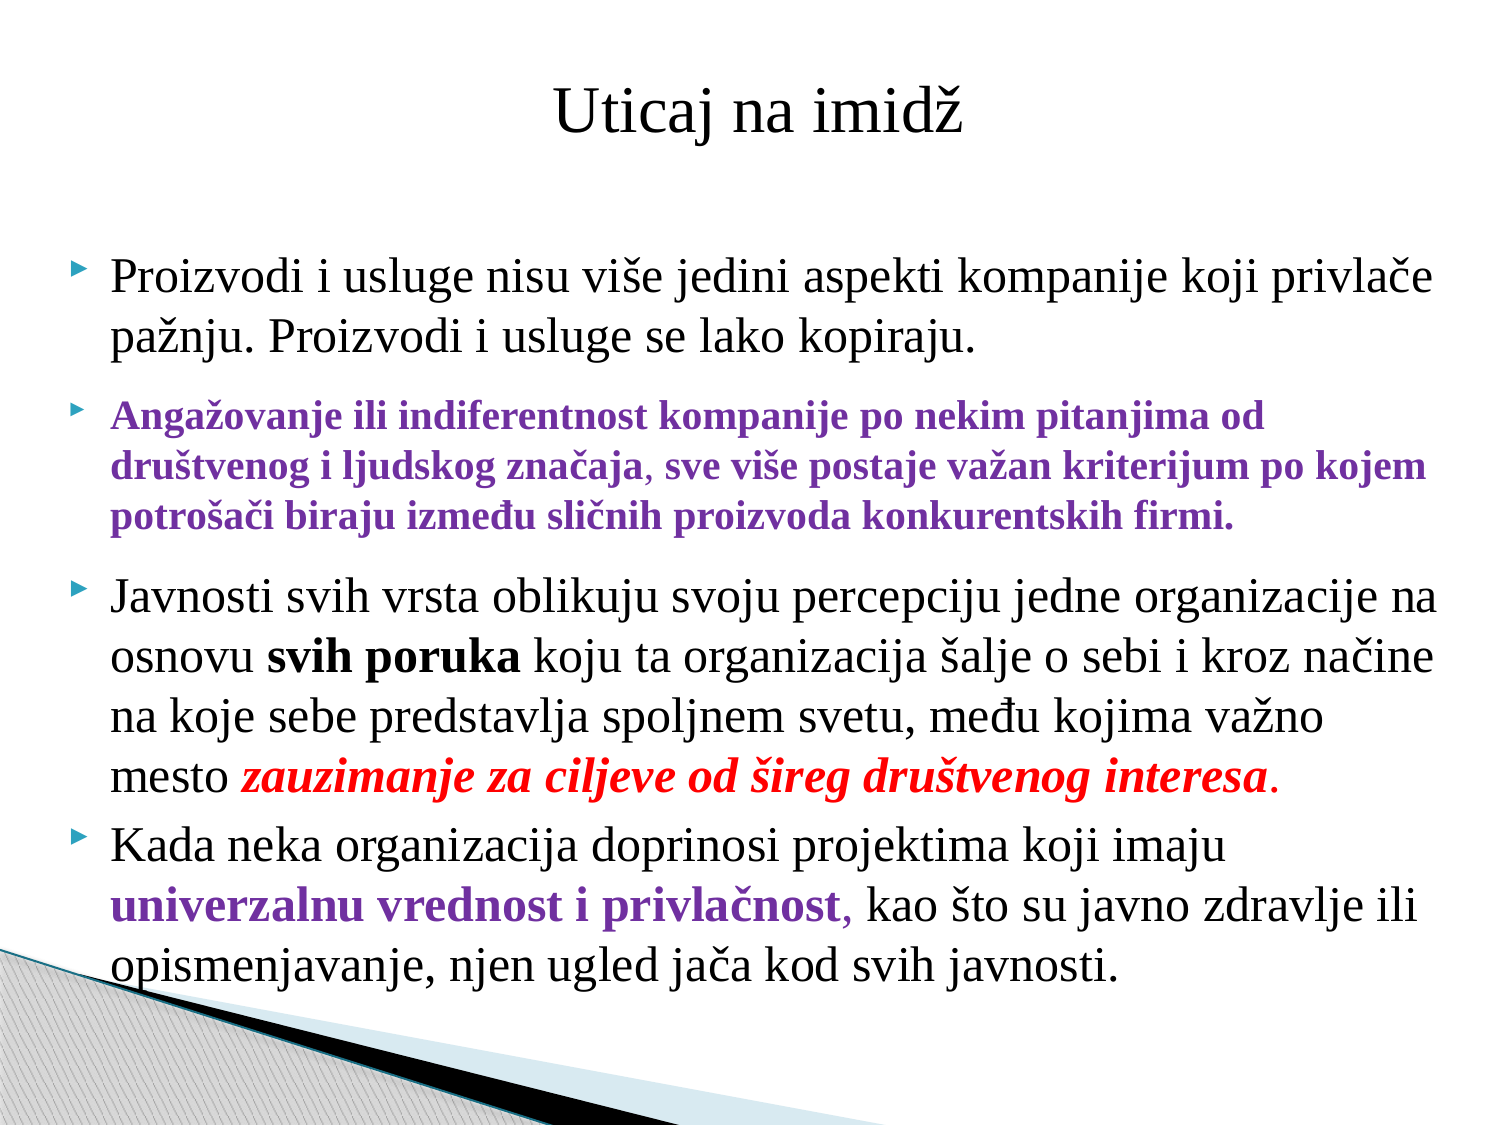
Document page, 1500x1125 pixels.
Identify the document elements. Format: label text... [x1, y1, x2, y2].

list Uticaj na imidž Proizvodi i usluge nisu više jedini aspekti kompanije koji privlače pažnju. Proizvodi i usluge se lako kopiraju. Angažovanje ili indiferentnost kompanije po nekim pitanjima od društvenog i ljudskog značaja, sve više postaje važan kriterijum po kojem potrošači biraju između sličnih proizvoda konkurentskih firmi. Javnosti svih vrsta oblikuju svoju percepciju jedne organizacije na osnovu svih poruka koju ta organizacija šalje o sebi i kroz načine na koje sebe predstavlja spoljnem svetu, među kojima važno mesto zauzimanje za ciljeve od šireg društvenog interesa. Kada neka organizacija doprinosi projektima koji imaju univerzalnu vrednost i privlačnost, kao što su javno zdravlje ili opismenjavanje, njen ugled jača kod svih javnosti. [34, 58, 1466, 1067]
